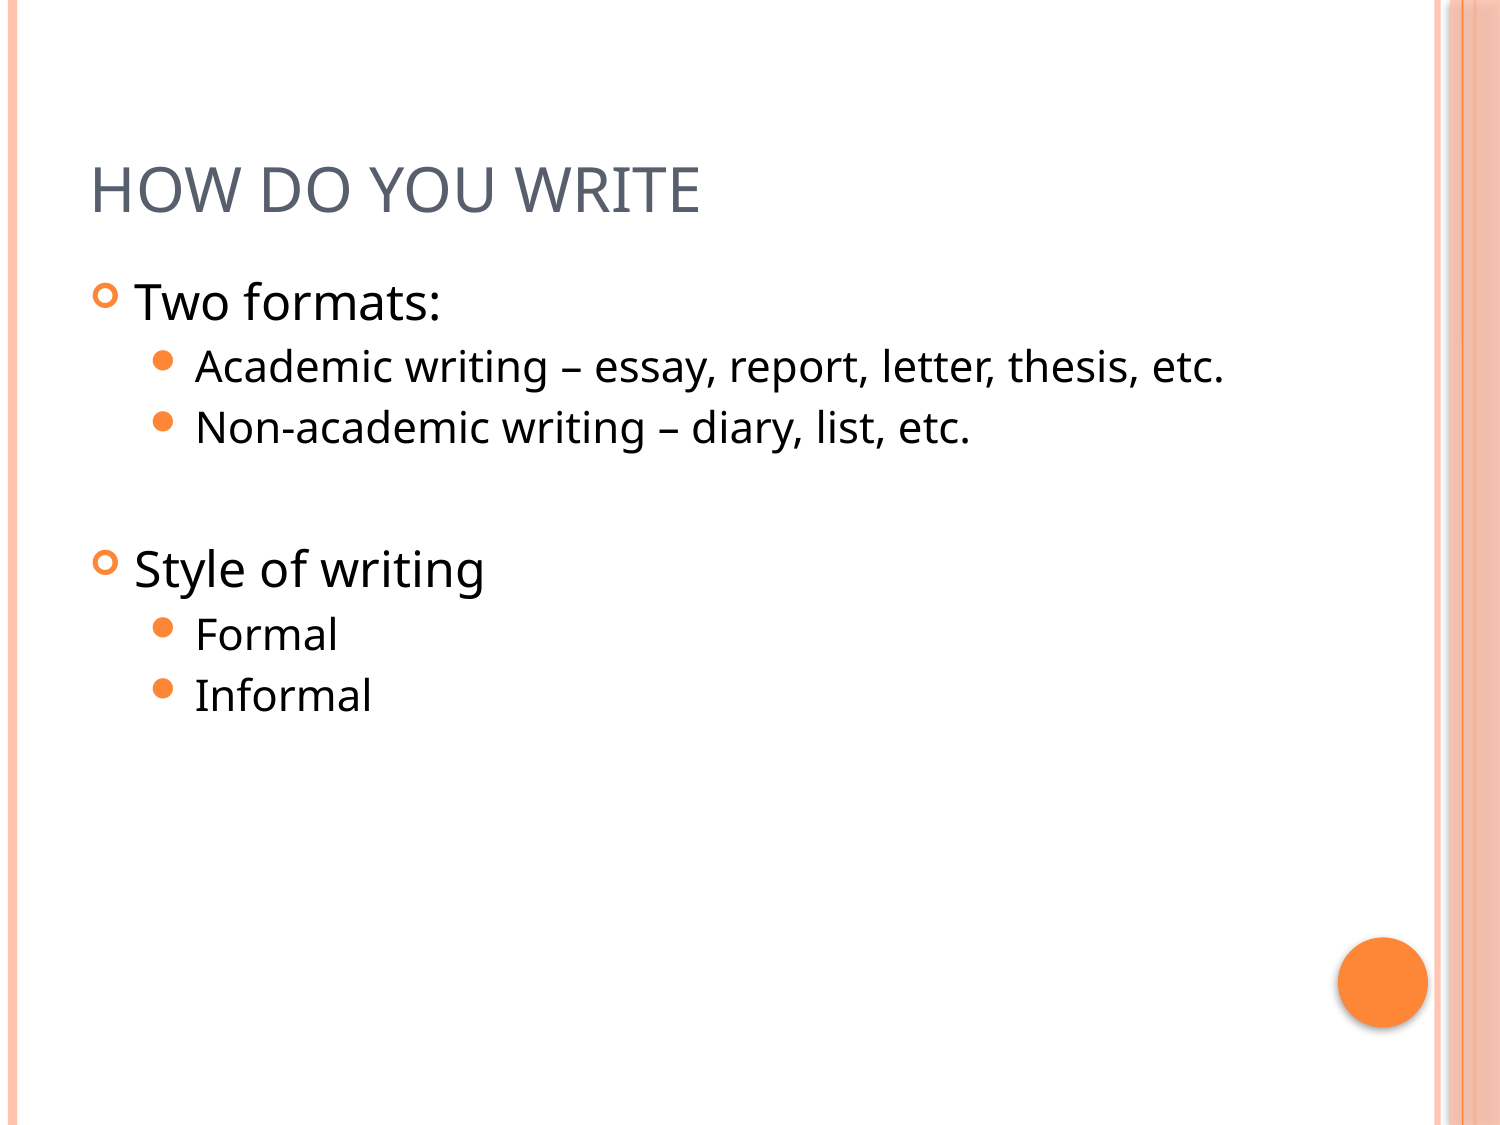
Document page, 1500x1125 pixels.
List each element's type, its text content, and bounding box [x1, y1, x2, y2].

title How do you write [75, 45, 1300, 233]
list Two formats: Academic writing – essay, report, letter, thesis, etc. Non-academic writing – diary, list, etc. Style of writing Formal Informal [75, 262, 1300, 1062]
